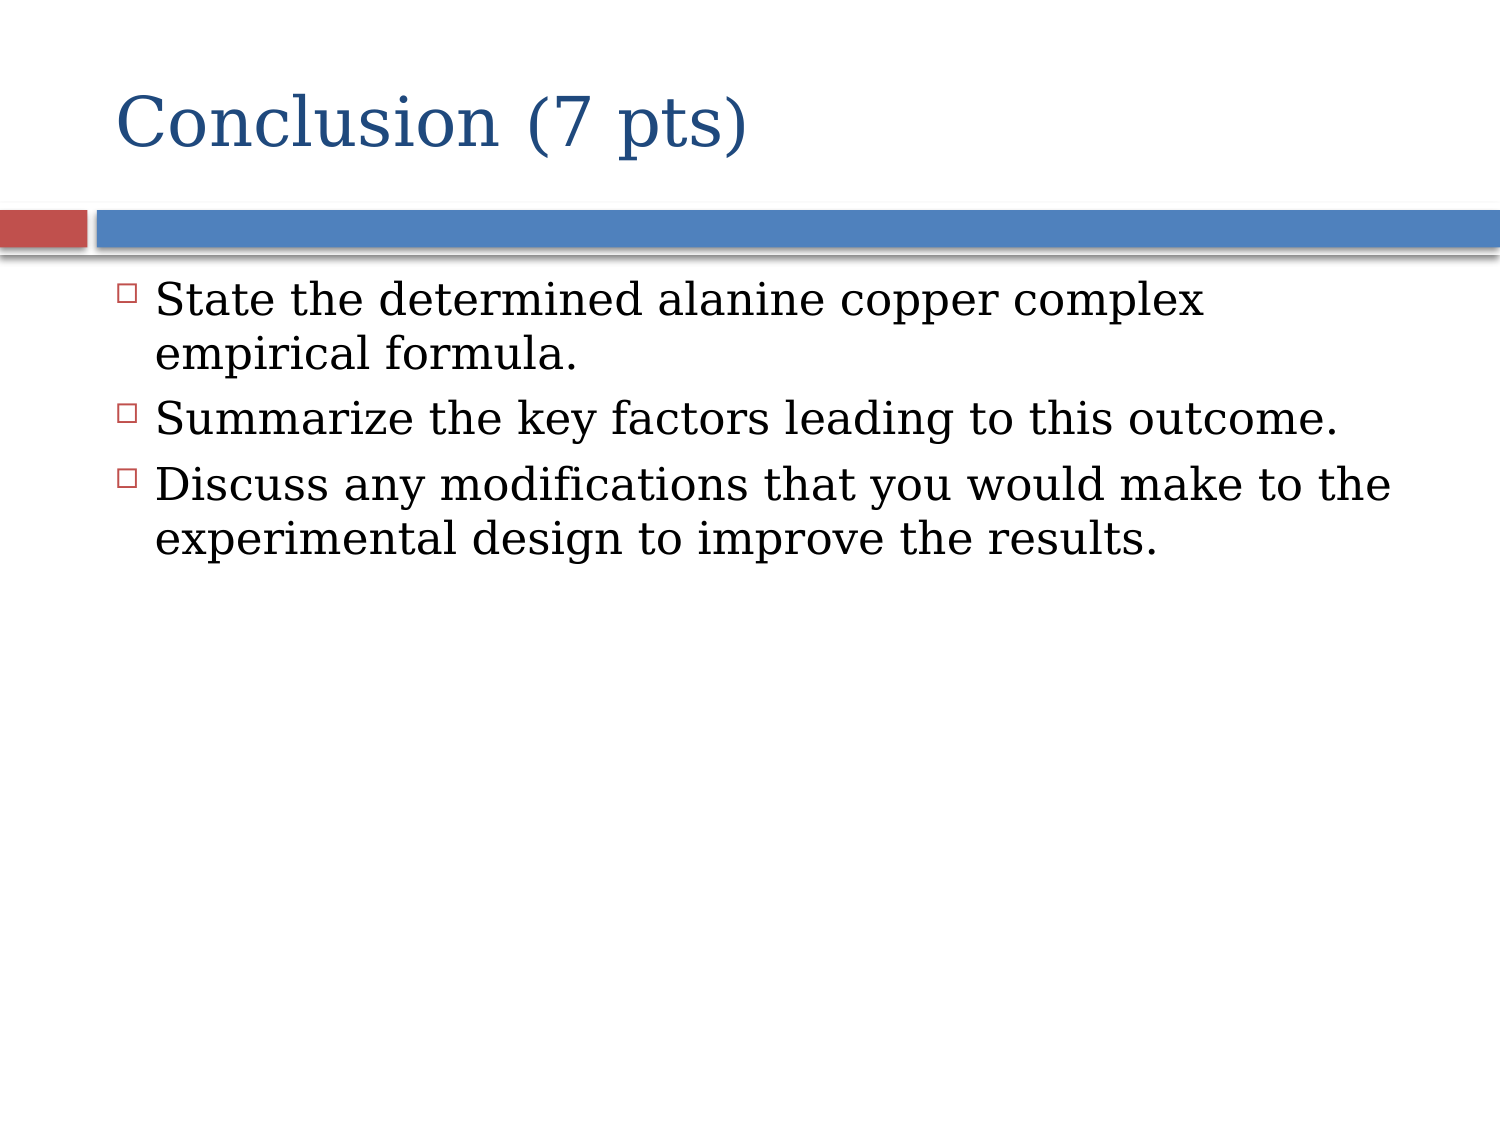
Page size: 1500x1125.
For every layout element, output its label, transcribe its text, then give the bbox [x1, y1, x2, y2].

list State the determined alanine copper complex empirical formula. Summarize the key factors leading to this outcome. Discuss any modifications that you would make to the experimental design to improve the results. [100, 262, 1438, 1000]
title Conclusion (7 pts) [100, 37, 1438, 200]
